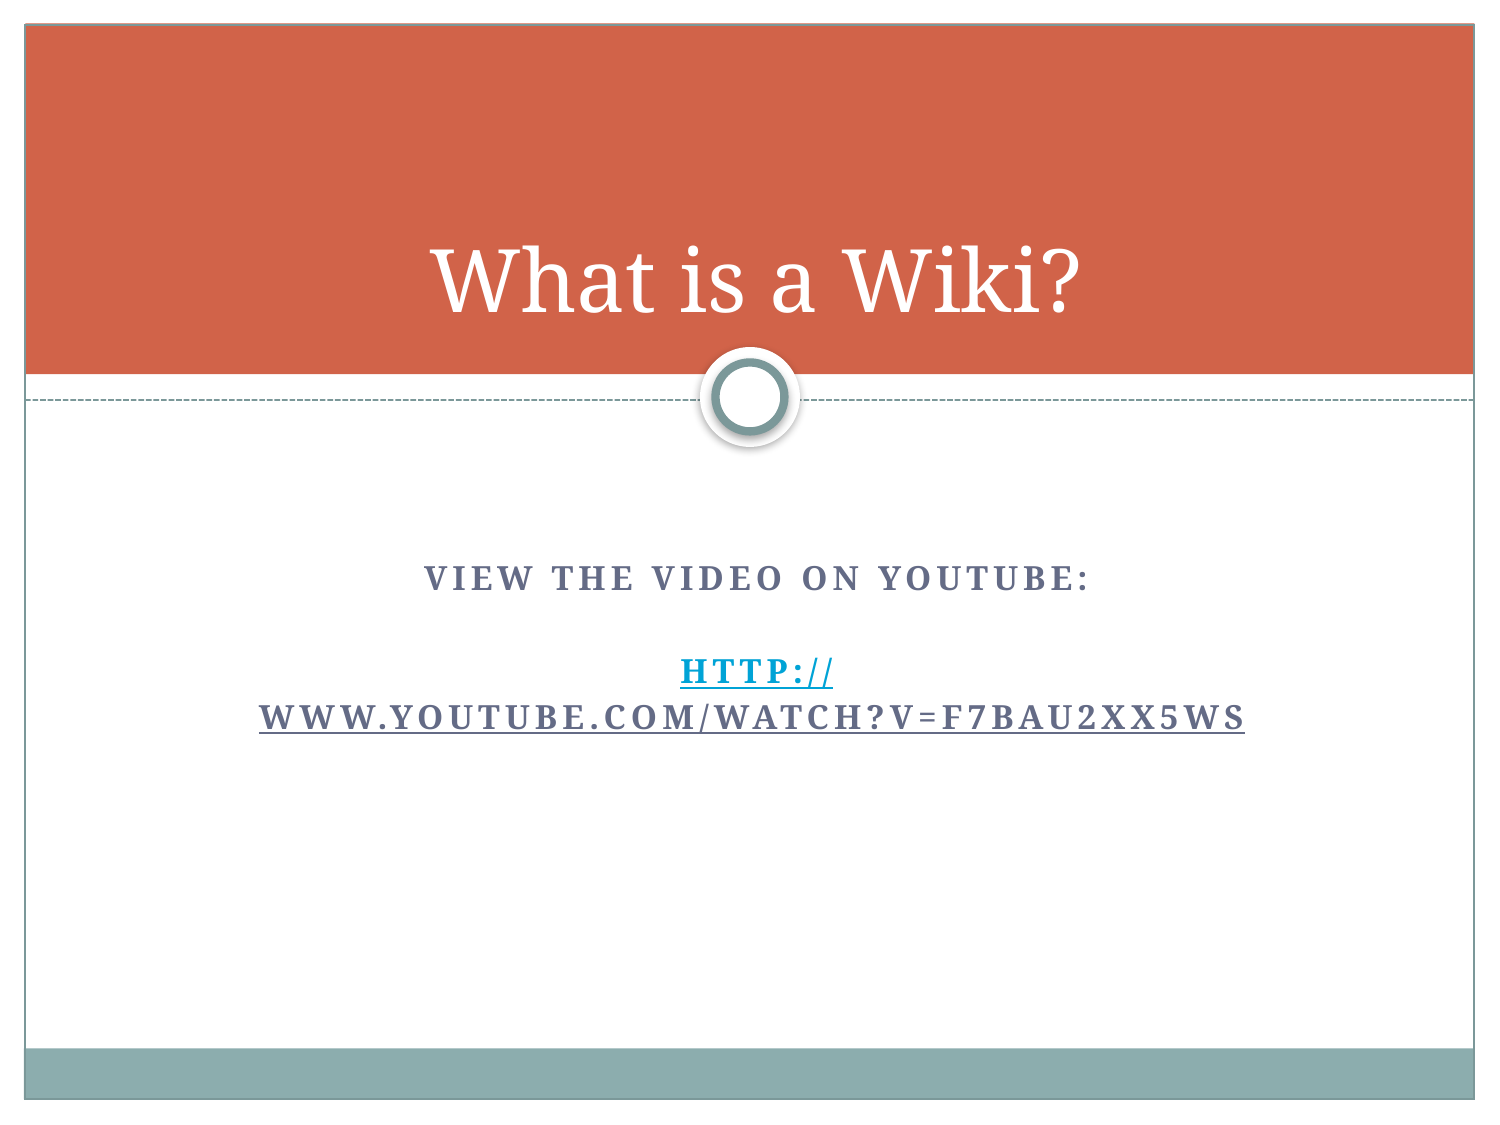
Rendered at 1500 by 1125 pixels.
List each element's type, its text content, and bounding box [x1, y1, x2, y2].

list VIEW THE VIDEO ON YOUTUBE: http://www.youtube.com/watch?v=F7BAU2XX5Ws [225, 549, 1288, 825]
title What is a Wiki? [118, 87, 1394, 338]
